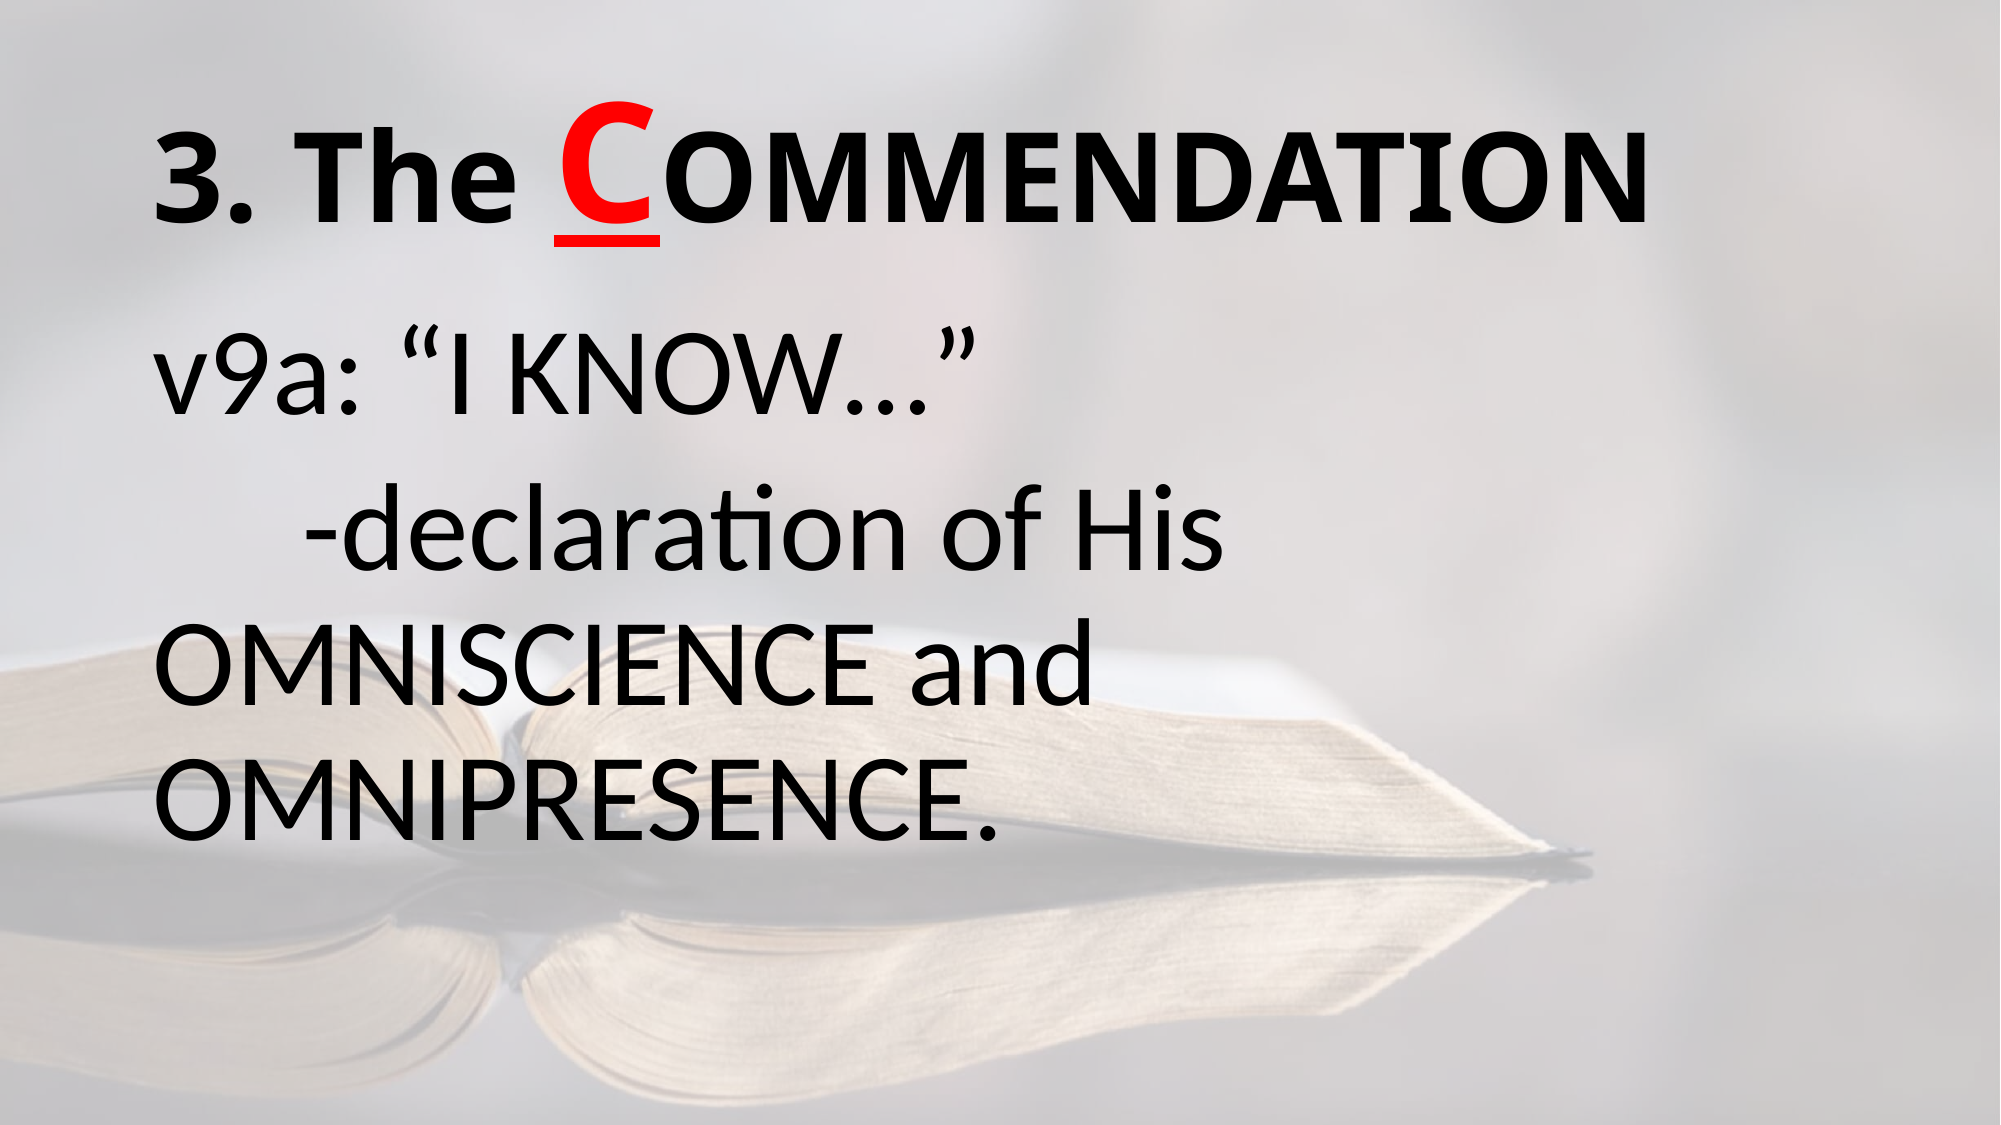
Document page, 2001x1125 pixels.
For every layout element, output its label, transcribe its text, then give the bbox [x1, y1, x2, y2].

title 3. The COMMENDATION [137, 59, 1863, 278]
list v9a: “I KNOW…” -declaration of His OMNISCIENCE and OMNIPRESENCE. [137, 299, 1863, 1014]
